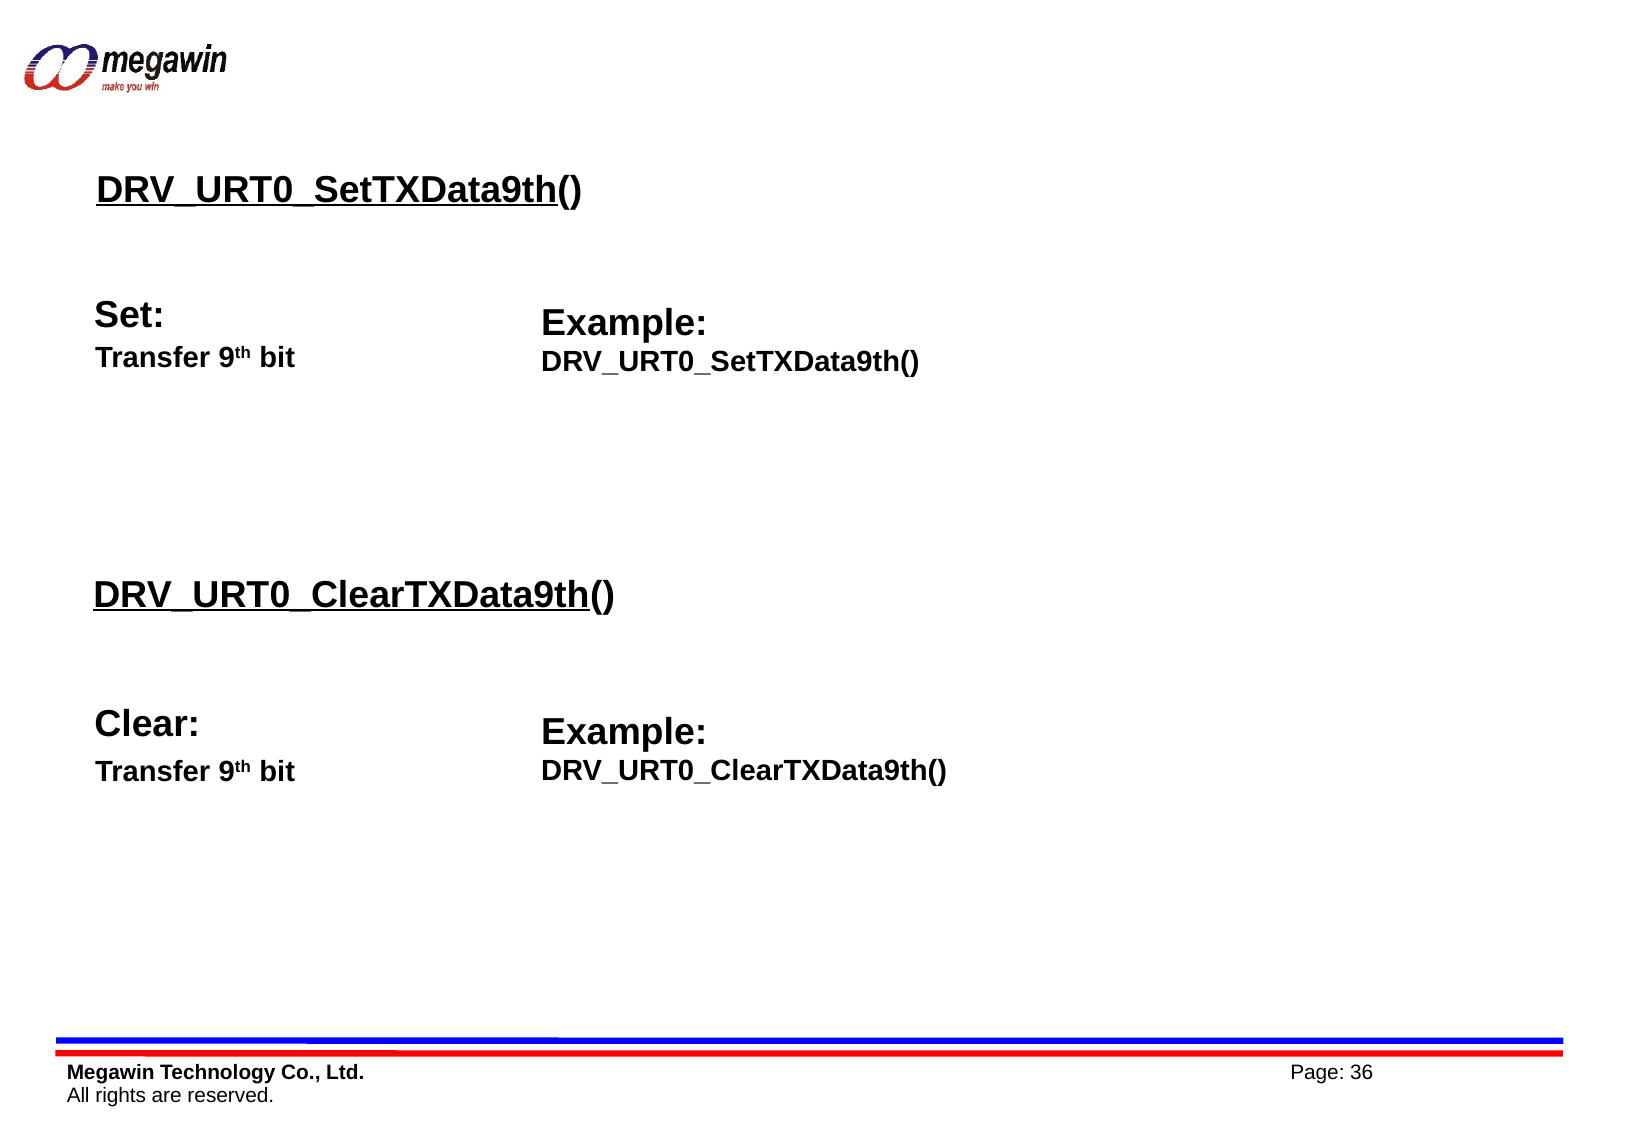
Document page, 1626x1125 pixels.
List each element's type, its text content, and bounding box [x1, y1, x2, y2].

text_box Transfer 9th bit [80, 330, 311, 381]
text_box Example: DRV_URT0_ClearTXData9th() [526, 699, 1044, 829]
picture [19, 37, 231, 97]
text_box Clear: [79, 692, 216, 752]
text_box Example: DRV_URT0_SetTXData9th() [526, 290, 974, 421]
text_box DRV_URT0_SetTXData9th() [81, 157, 598, 217]
text_box DRV_URT0_ClearTXData9th() [78, 562, 1008, 623]
text_box Transfer 9th bit [80, 744, 311, 795]
text_box Set: [79, 282, 180, 343]
